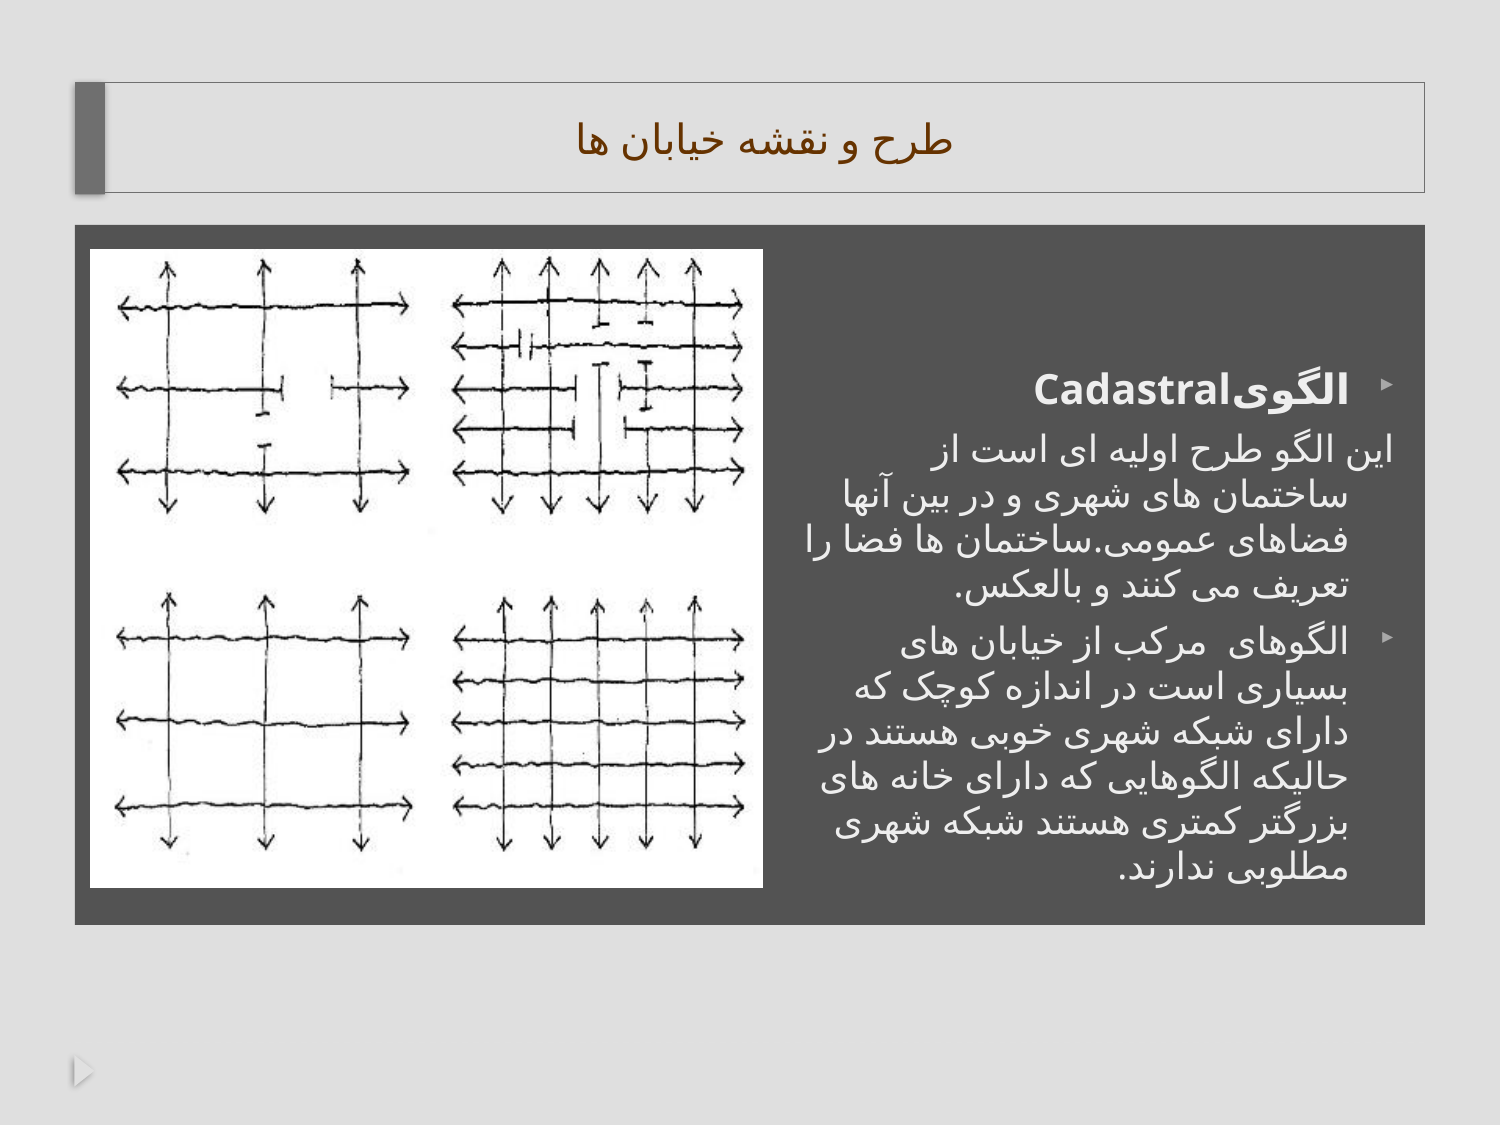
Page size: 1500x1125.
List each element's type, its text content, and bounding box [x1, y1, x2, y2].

picture [90, 249, 763, 888]
text_box [73, 223, 1427, 927]
title طرح و نقشه خیابان ها [75, 82, 1425, 193]
list الگویCadastral این الگو طرح اولیه ای است از ساختمان های شهری و در بین آنها فضاهای عمومی.ساختمان ها فضا را تعریف می کنند و بالعکس. الگوهای مرکب از خیابان های بسیاری است در اندازه کوچک که دارای شبکه شهری خوبی هستند در حالیکه الگوهایی که دارای خانه های بزرگتر کمتری هستند شبکه شهری مطلوبی ندارند. [787, 287, 1411, 963]
